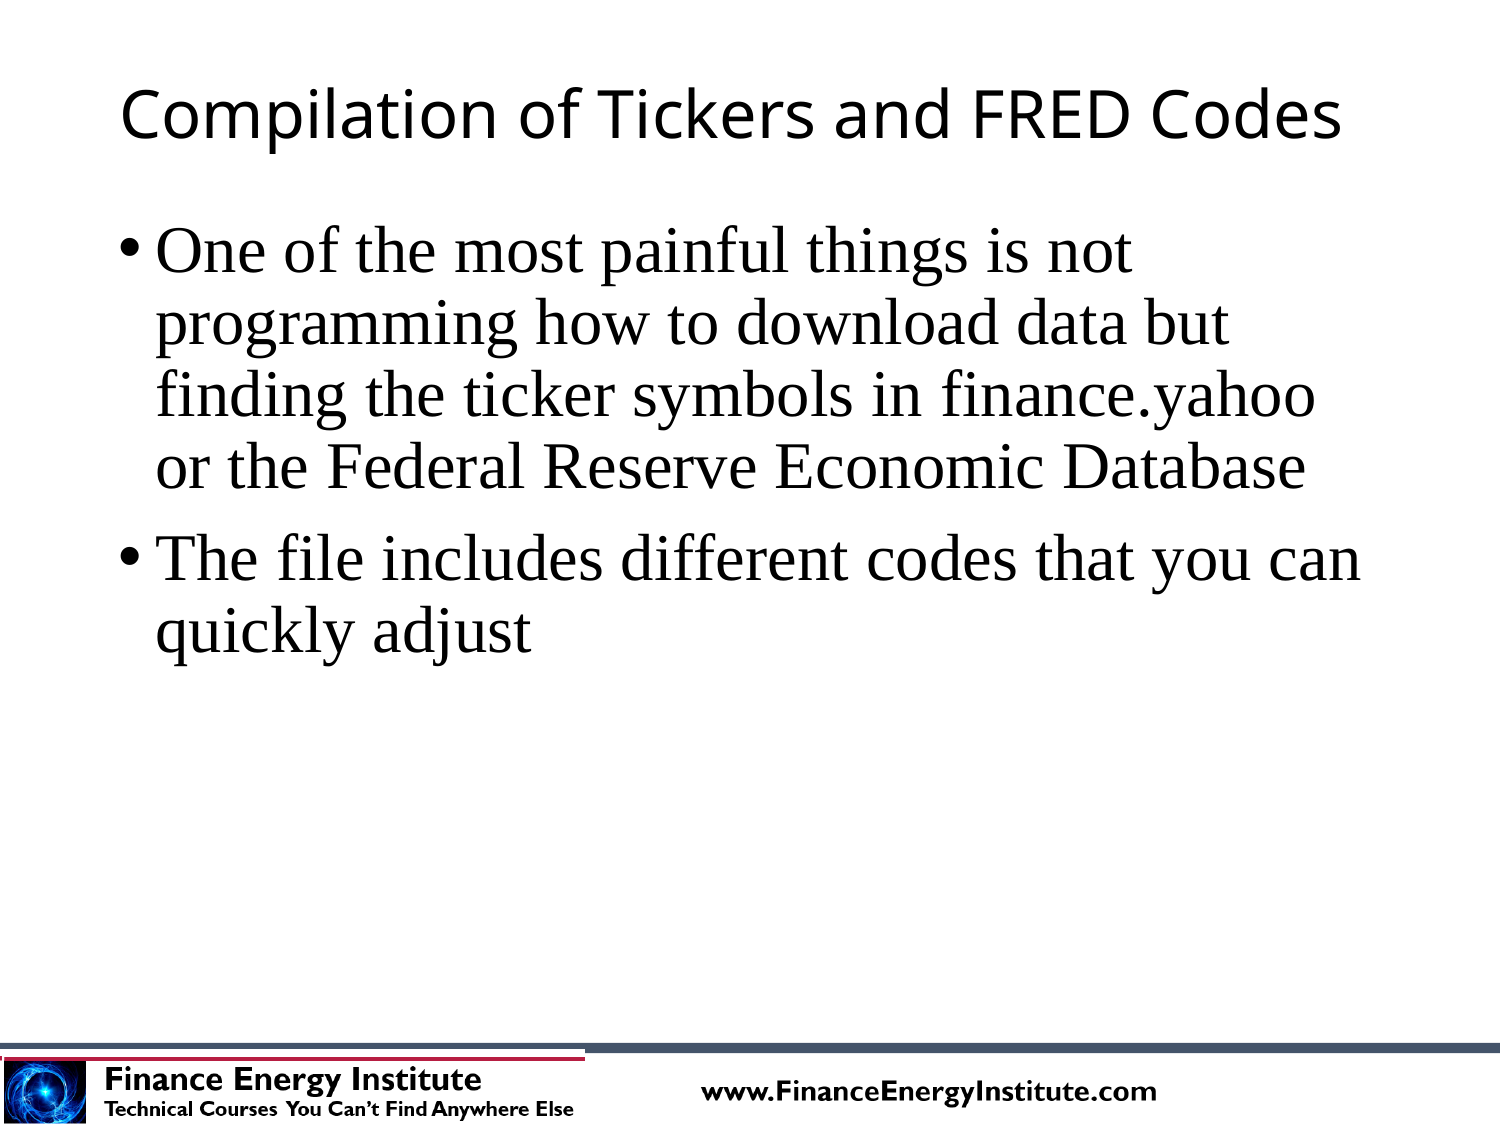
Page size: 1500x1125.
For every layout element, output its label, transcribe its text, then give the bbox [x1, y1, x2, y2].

picture [696, 1074, 1166, 1112]
title Compilation of Tickers and FRED Codes [103, 59, 1361, 174]
list One of the most painful things is not programming how to download data but finding the ticker symbols in finance.yahoo or the Federal Reserve Economic Database The file includes different codes that you can quickly adjust [103, 207, 1400, 1014]
picture [0, 1049, 585, 1125]
